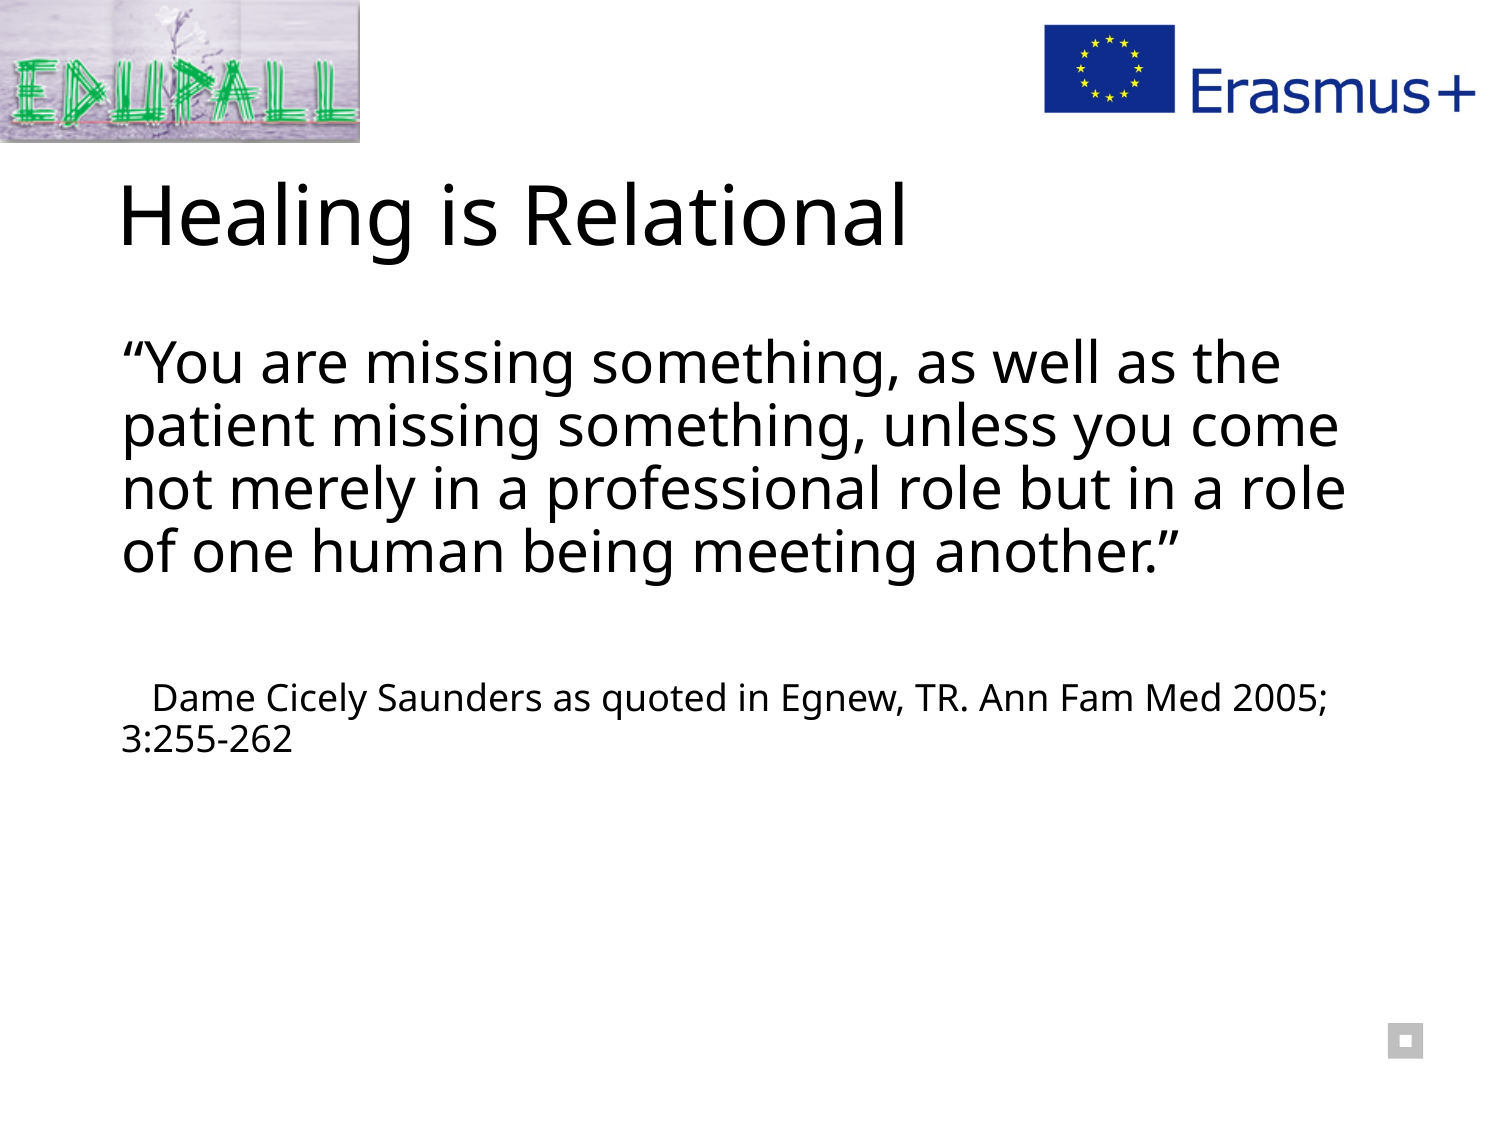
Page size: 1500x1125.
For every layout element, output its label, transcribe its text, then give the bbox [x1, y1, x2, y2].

picture [0, 0, 360, 143]
picture [1019, 0, 1500, 138]
list “You are missing something, as well as the patient missing something, unless you come not merely in a professional role but in a role of one human being meeting another.” Dame Cicely Saunders as quoted in Egnew, TR. Ann Fam Med 2005; 3:255-262 [77, 326, 1429, 1069]
title Healing is Relational [101, 148, 1395, 289]
